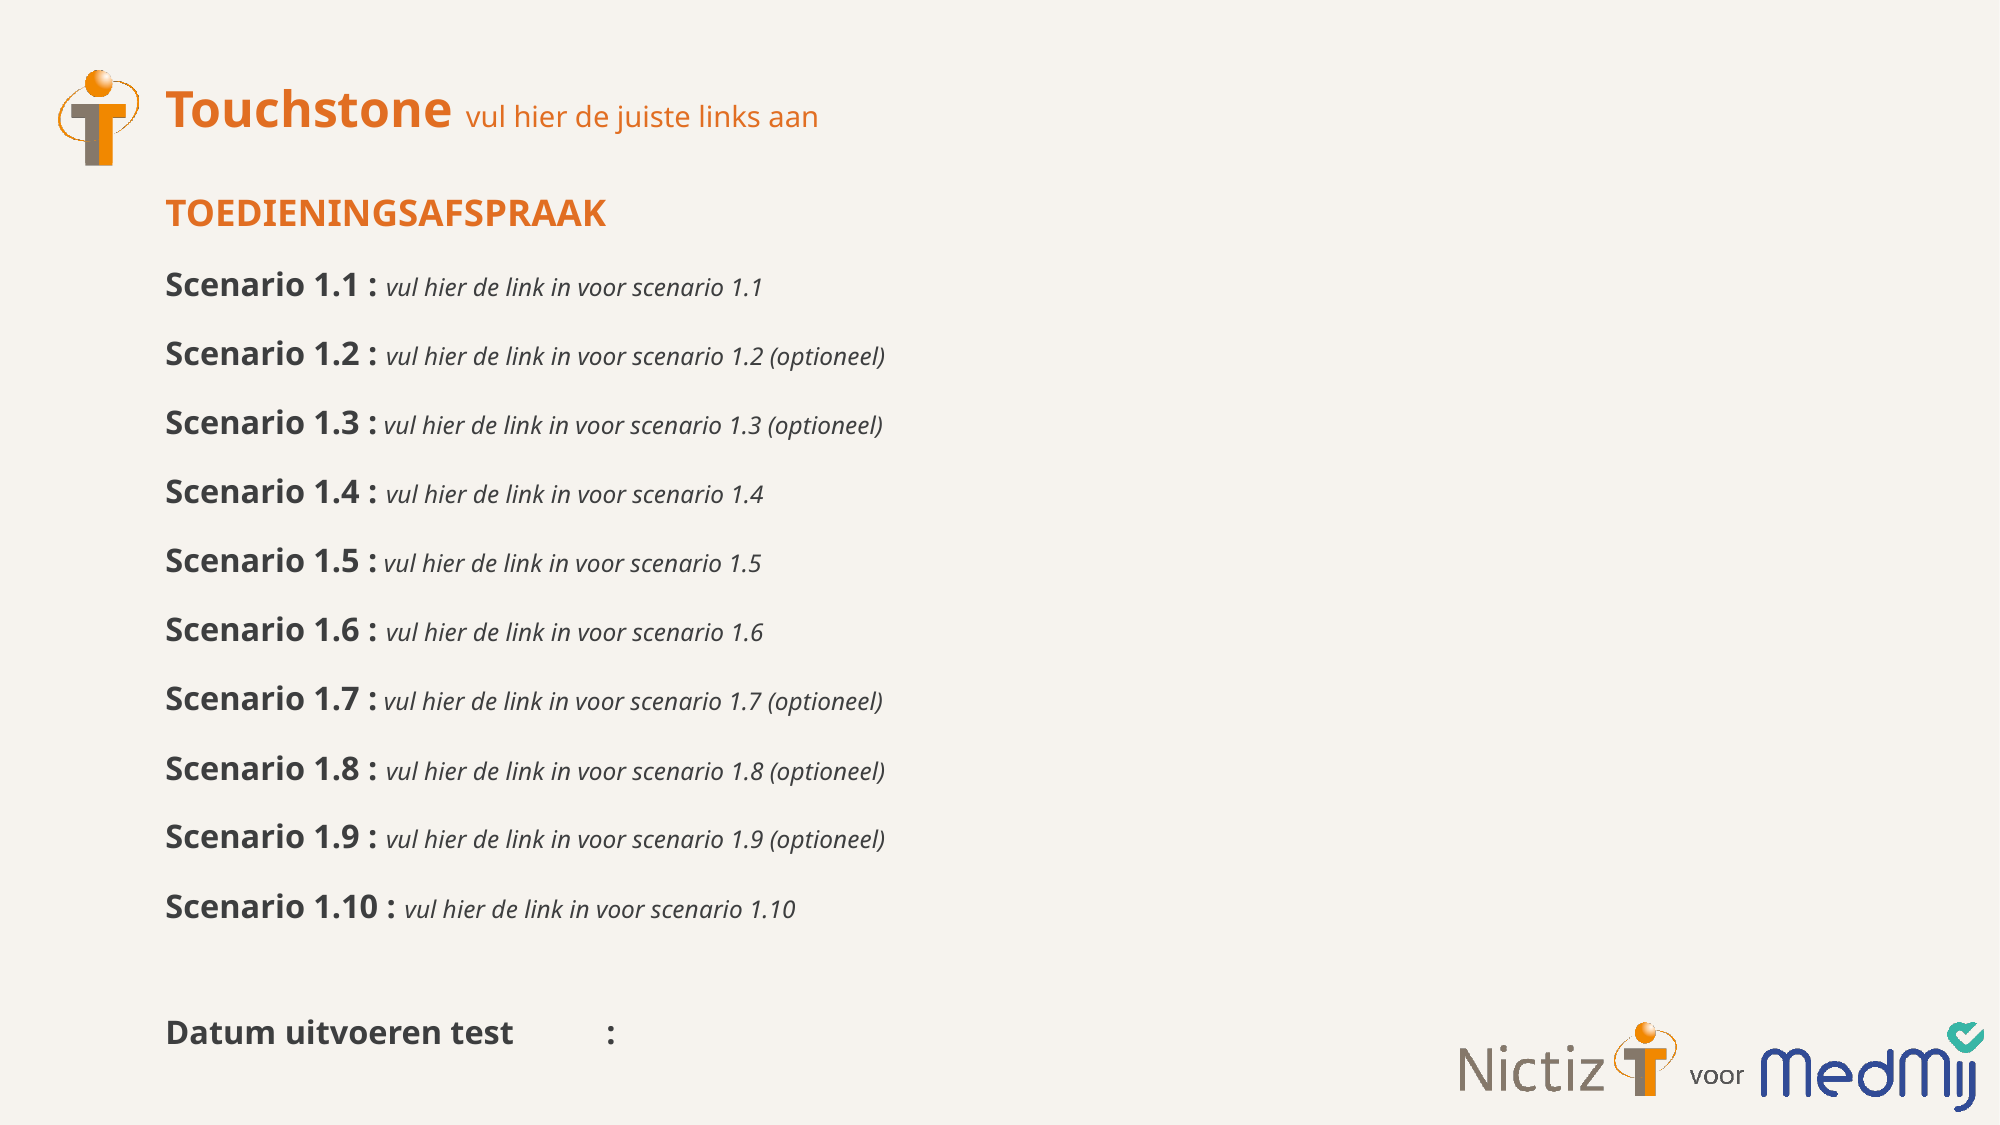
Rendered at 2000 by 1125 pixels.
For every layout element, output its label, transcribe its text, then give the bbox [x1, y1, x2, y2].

list TOEDIENINGSAFSPRAAK Scenario 1.1 : vul hier de link in voor scenario 1.1 Scenario 1.2 : vul hier de link in voor scenario 1.2 (optioneel) Scenario 1.3 : vul hier de link in voor scenario 1.3 (optioneel) Scenario 1.4 : vul hier de link in voor scenario 1.4 Scenario 1.5 : vul hier de link in voor scenario 1.5 Scenario 1.6 : vul hier de link in voor scenario 1.6 Scenario 1.7 : vul hier de link in voor scenario 1.7 (optioneel) Scenario 1.8 : vul hier de link in voor scenario 1.8 (optioneel) Scenario 1.9 : vul hier de link in voor scenario 1.9 (optioneel) Scenario 1.10 : vul hier de link in voor scenario 1.10 Datum uitvoeren test : [150, 171, 1850, 1060]
title Touchstone vul hier de juiste links aan [150, 76, 1850, 165]
picture [1457, 1019, 1988, 1113]
picture [50, 66, 151, 187]
